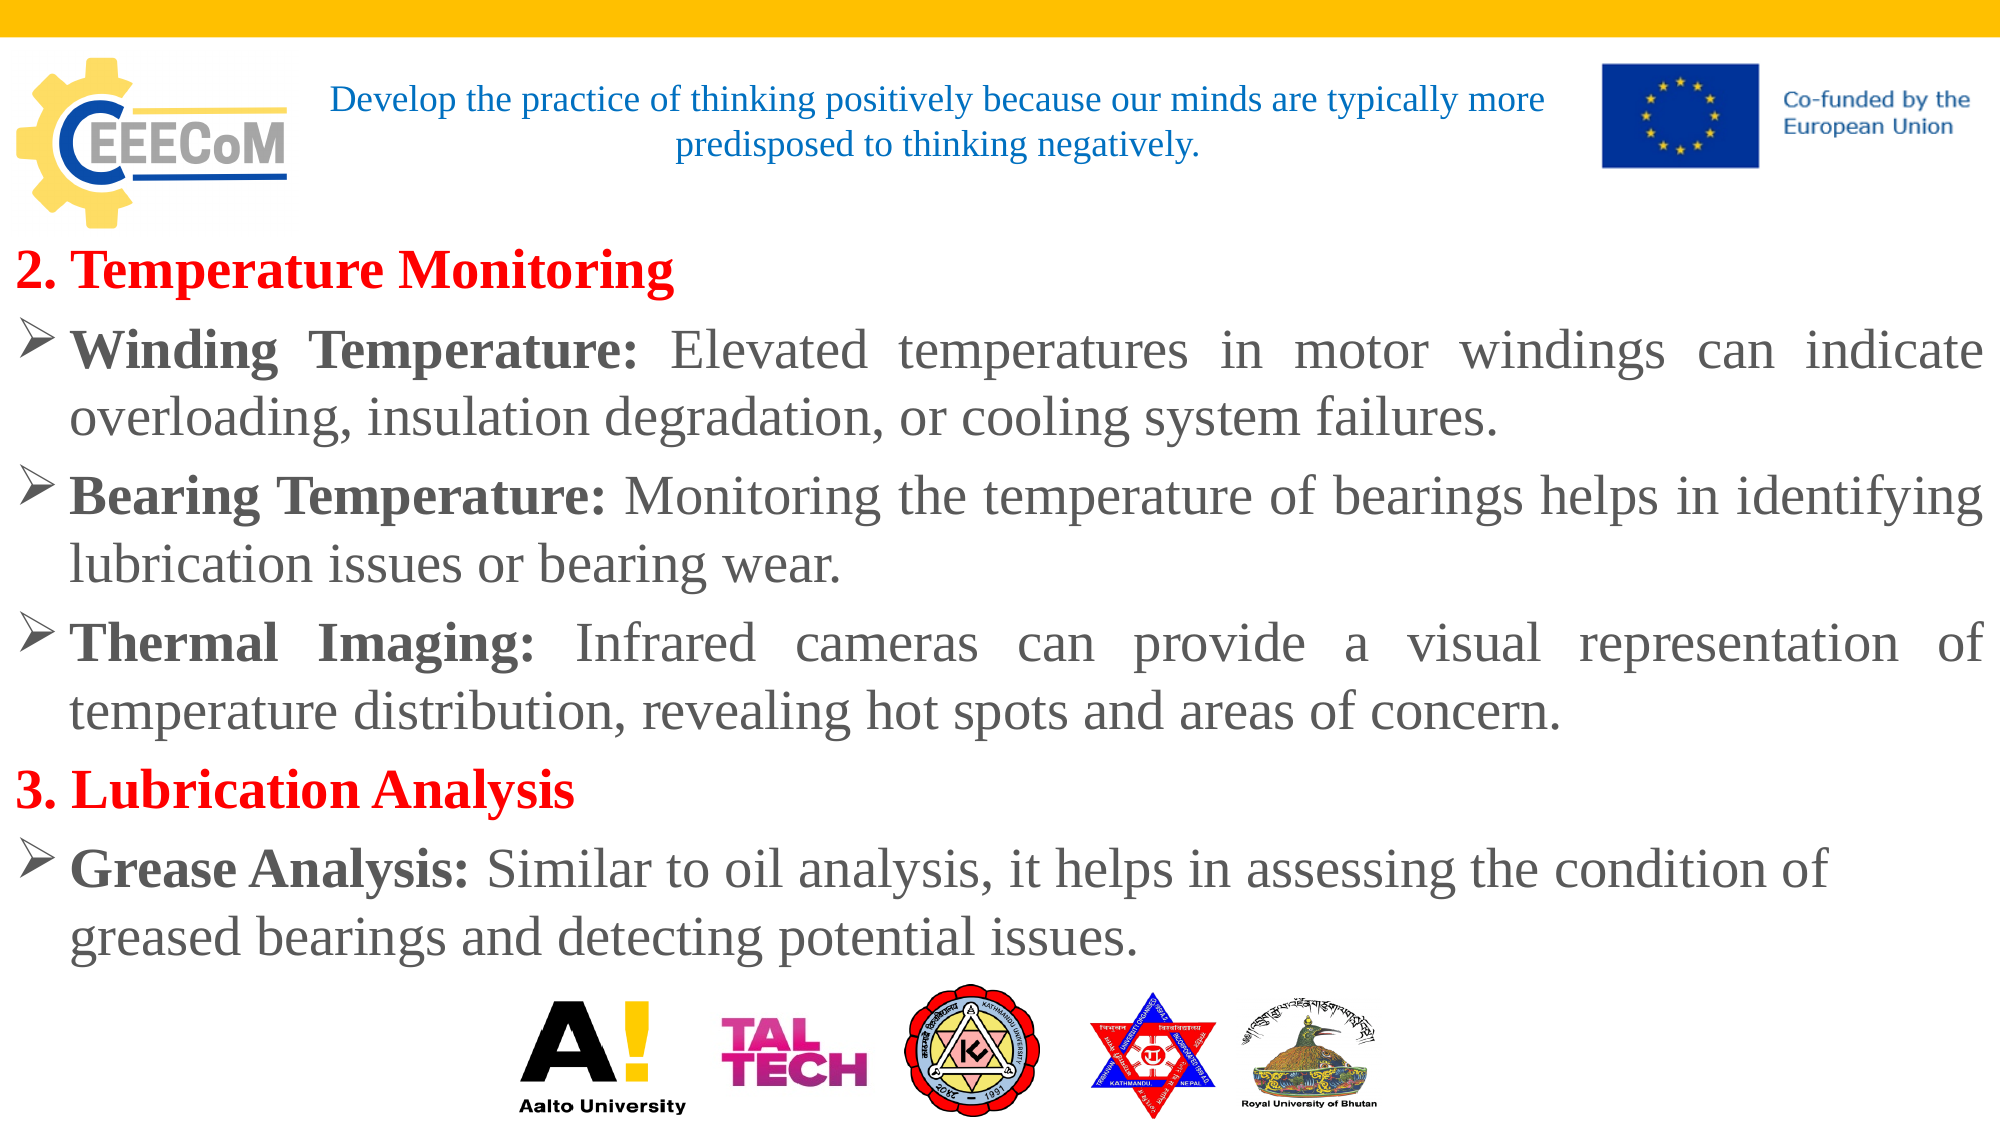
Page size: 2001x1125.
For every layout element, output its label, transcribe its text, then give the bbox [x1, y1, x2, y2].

picture [11, 50, 299, 224]
list 2. Temperature Monitoring Winding Temperature: Elevated temperatures in motor windings can indicate overloading, insulation degradation, or cooling system failures. Bearing Temperature: Monitoring the temperature of bearings helps in identifying lubrication issues or bearing wear. Thermal Imaging: Infrared cameras can provide a visual representation of temperature distribution, revealing hot spots and areas of concern. 3. Lubrication Analysis Grease Analysis: Similar to oil analysis, it helps in assessing the condition of greased bearings and detecting potential issues. [0, 224, 2000, 975]
picture [512, 984, 1382, 1125]
picture [1595, 46, 2000, 181]
title Develop the practice of thinking positively because our minds are typically more predisposed to thinking negatively. [312, 37, 1565, 201]
